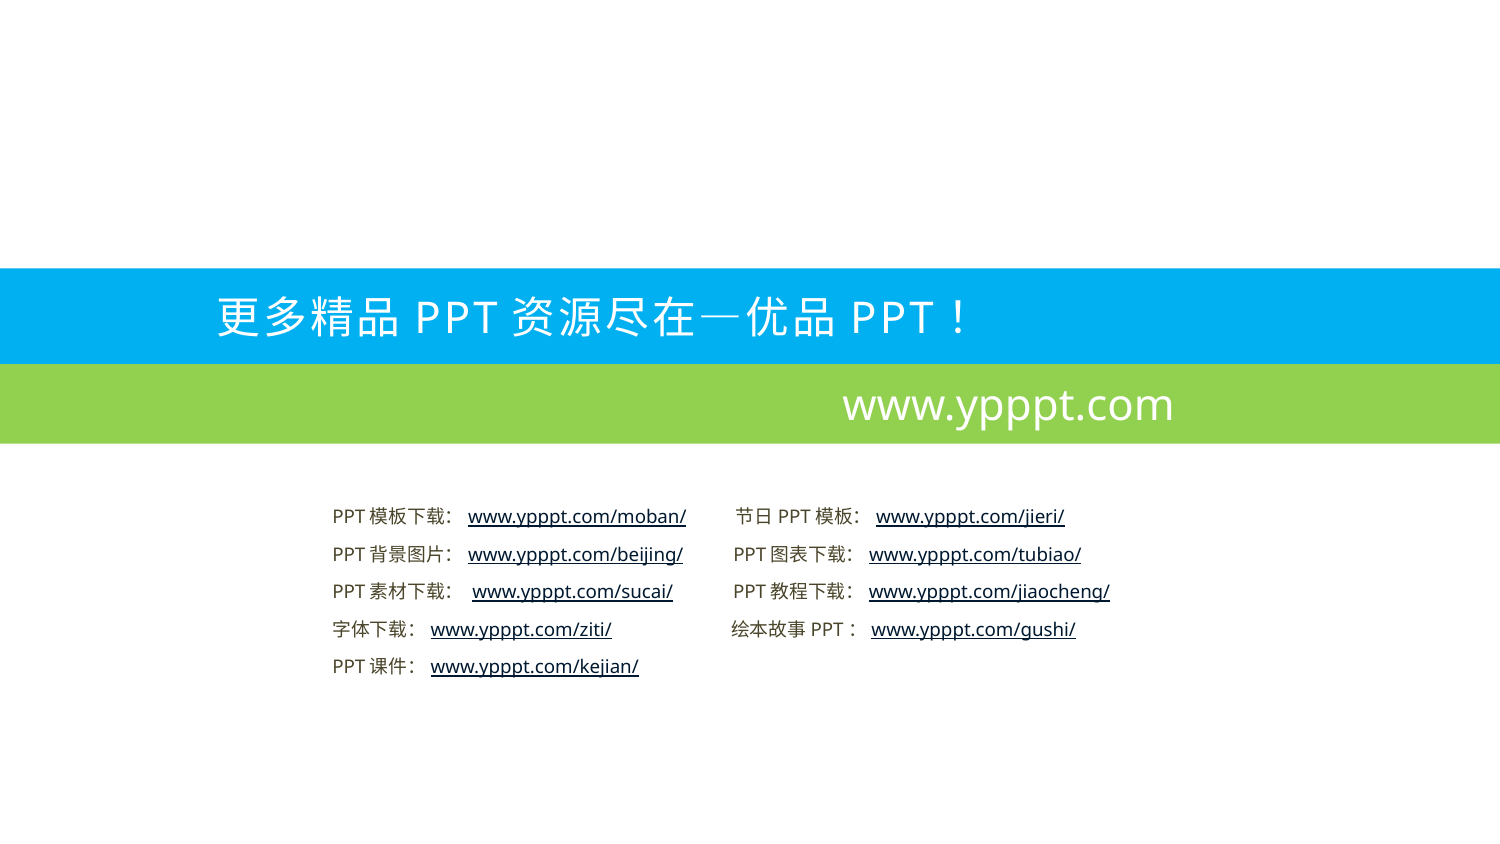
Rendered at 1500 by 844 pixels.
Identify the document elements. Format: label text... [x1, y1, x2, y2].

text_box PPT模板下载：www.ypppt.com/moban/ 节日PPT模板：www.ypppt.com/jieri/ PPT背景图片：www.ypppt.com/beijing/ PPT图表下载：www.ypppt.com/tubiao/ PPT素材下载： www.ypppt.com/sucai/ PPT教程下载：www.ypppt.com/jiaocheng/ 字体下载：www.ypppt.com/ziti/ 绘本故事PPT：www.ypppt.com/gushi/ PPT课件：www.ypppt.com/kejian/ [317, 482, 1168, 691]
text_box www.ypppt.com [0, 365, 1500, 445]
text_box 更多精品PPT资源尽在—优品PPT！ [0, 267, 1500, 365]
